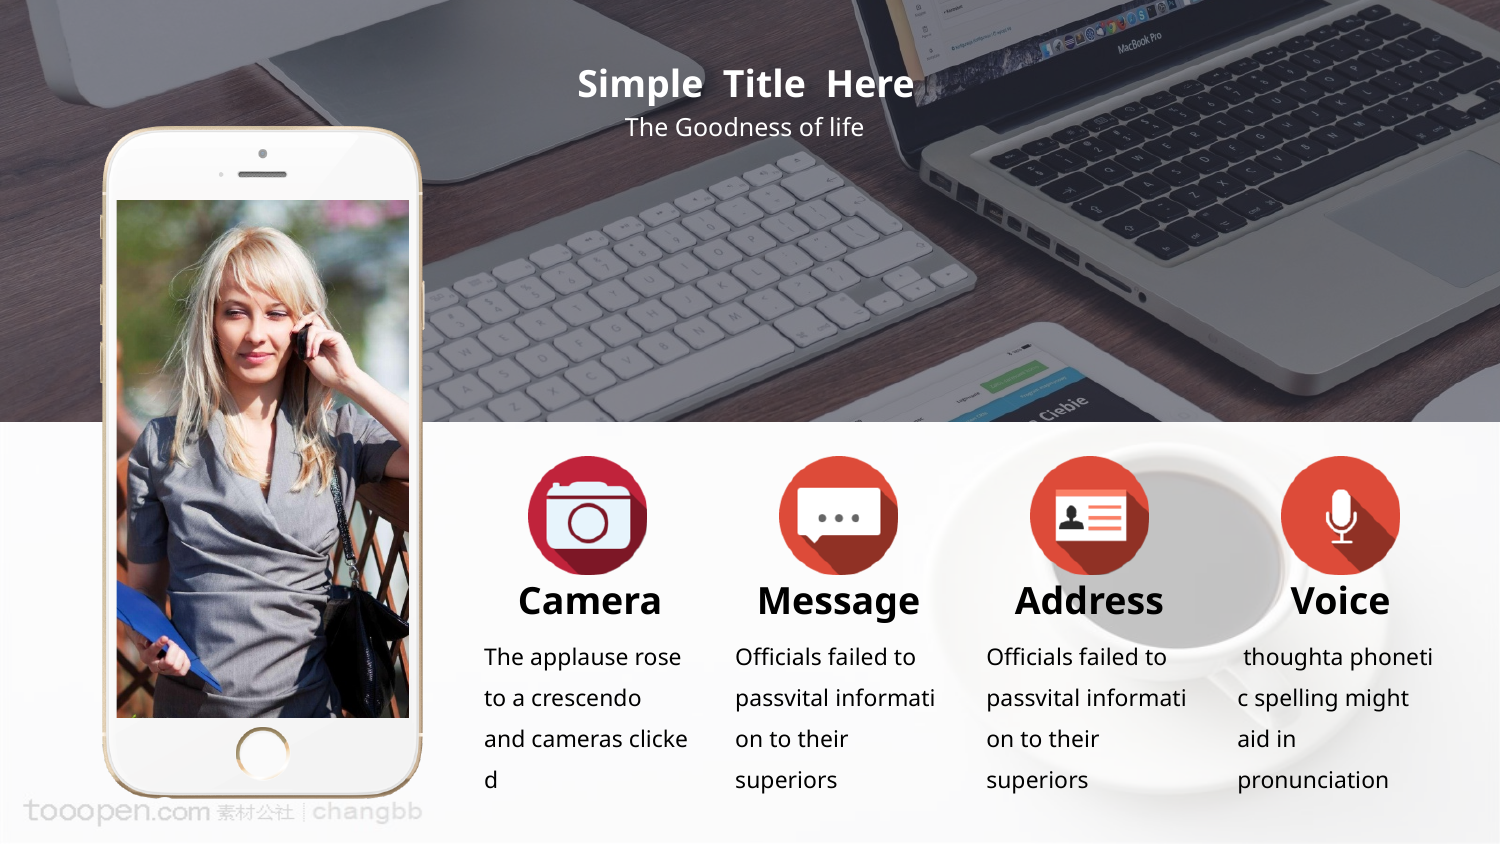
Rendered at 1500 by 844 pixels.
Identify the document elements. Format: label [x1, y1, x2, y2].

text_box [543, 52, 954, 151]
text_box [1222, 456, 1459, 762]
text_box [469, 456, 706, 762]
picture [0, 0, 1500, 837]
text_box [971, 456, 1208, 762]
text_box [720, 456, 957, 762]
